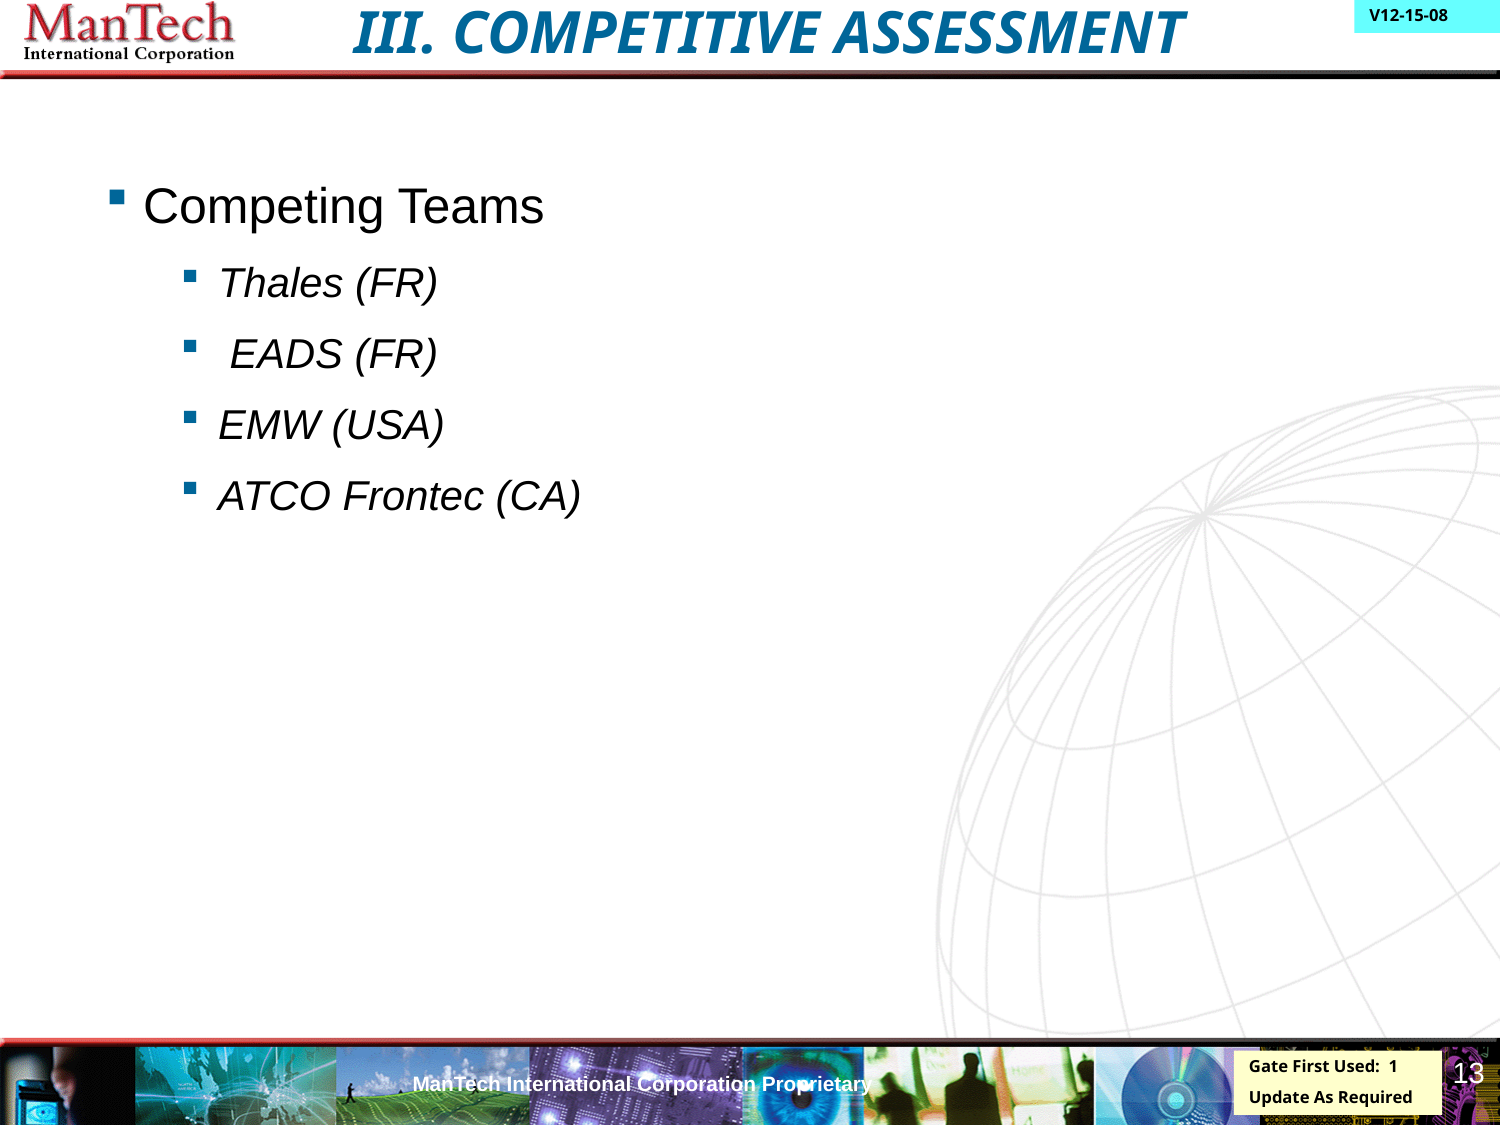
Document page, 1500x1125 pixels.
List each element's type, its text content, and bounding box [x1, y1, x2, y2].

text_box III. COMPETITIVE ASSESSMENT [29, 0, 1494, 74]
slide_number 13 [1149, 1046, 1500, 1125]
subtitle Competing Teams Thales (FR) EADS (FR) EMW (USA) ATCO Frontec (CA) [90, 165, 1151, 769]
text_box Gate First Used: 1 Update As Required [1233, 1050, 1443, 1115]
